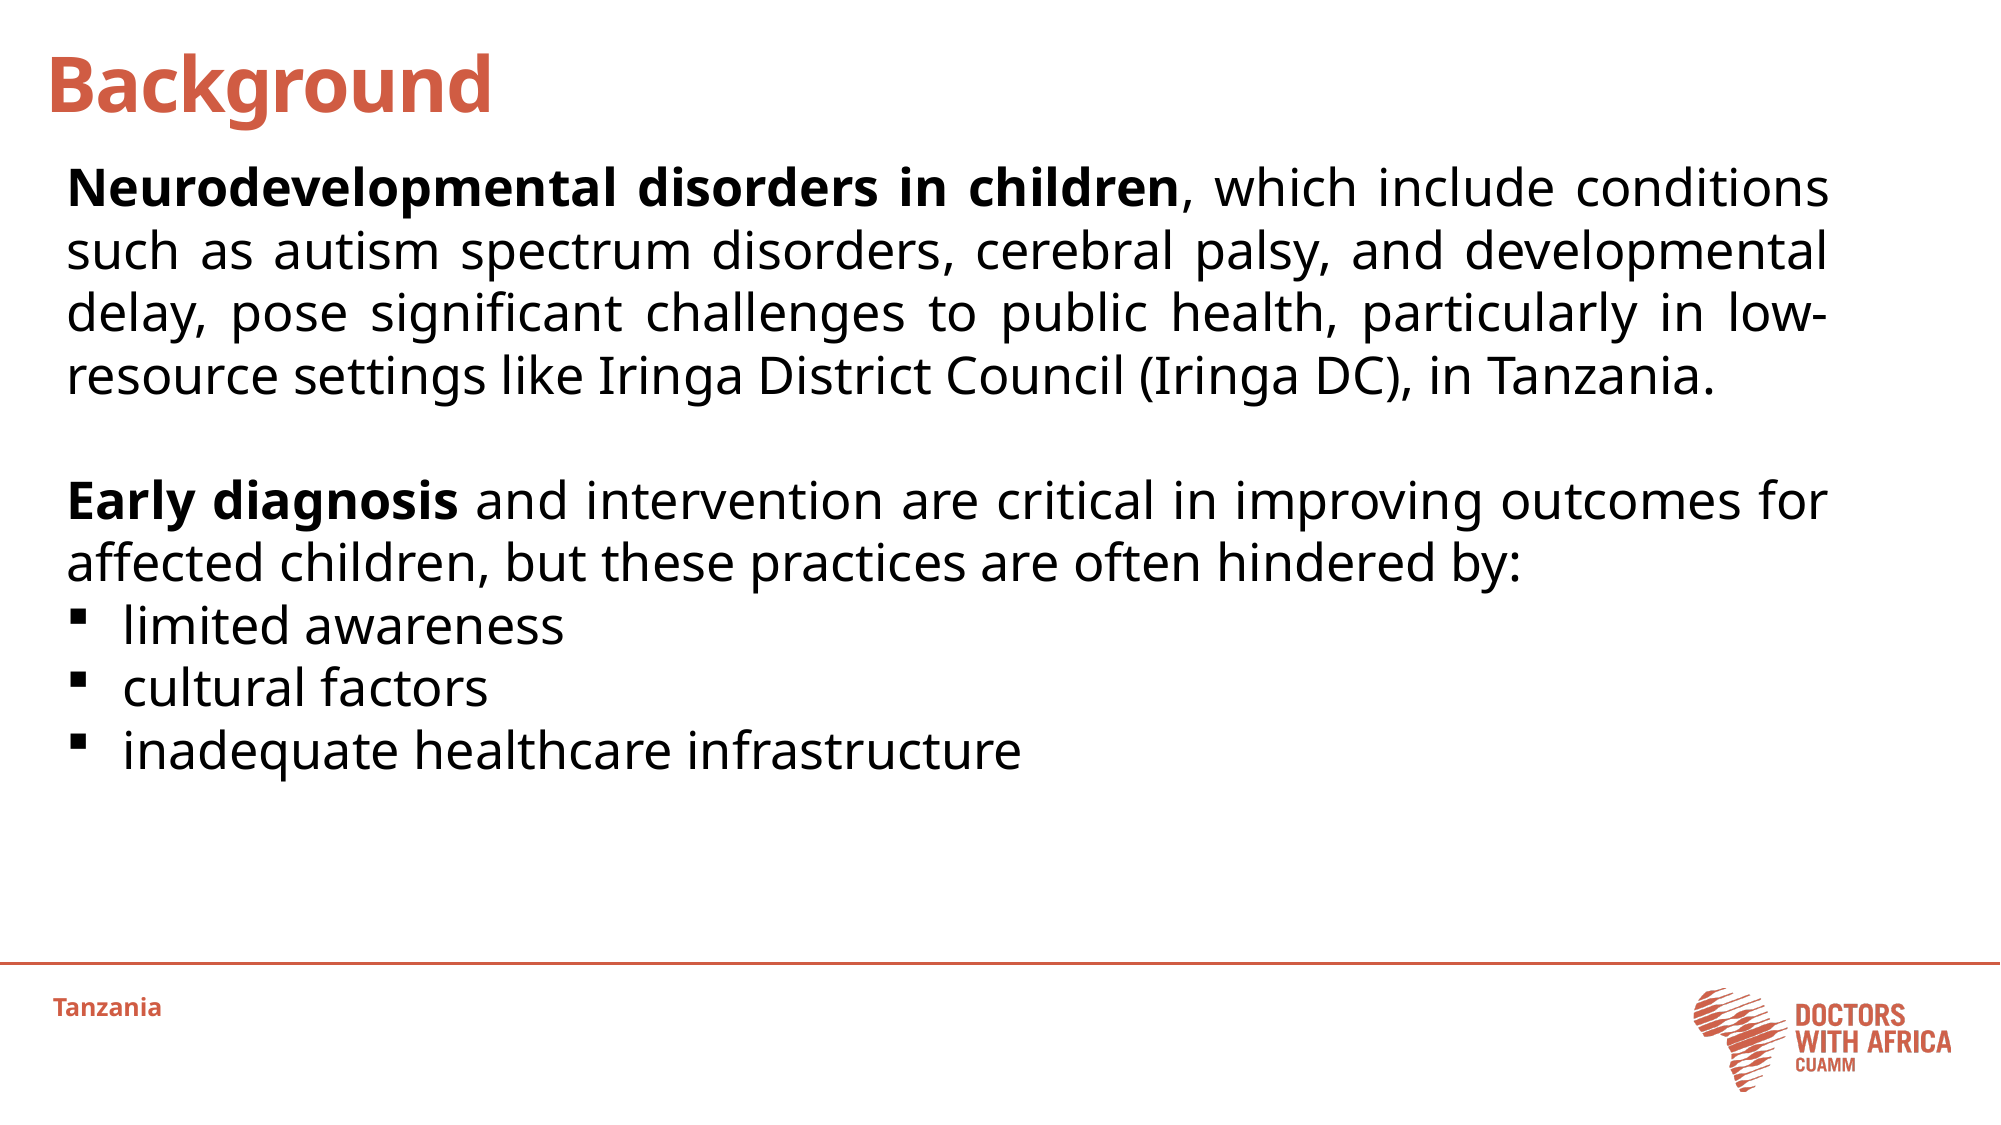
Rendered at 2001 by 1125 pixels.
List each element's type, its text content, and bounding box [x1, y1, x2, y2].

picture [1693, 988, 1951, 1092]
footer Tanzania [51, 787, 460, 1125]
text_box Neurodevelopmental disorders in children, which include conditions such as autism spectrum disorders, cerebral palsy, and developmental delay, pose significant challenges to public health, particularly in low-resource settings like Iringa District Council (Iringa DC), in Tanzania. Early diagnosis and intervention are critical in improving outcomes for affected children, but these practices are often hindered by: limited awareness cultural factors inadequate healthcare infrastructure [51, 147, 1846, 787]
text_box Background [38, 31, 1478, 224]
